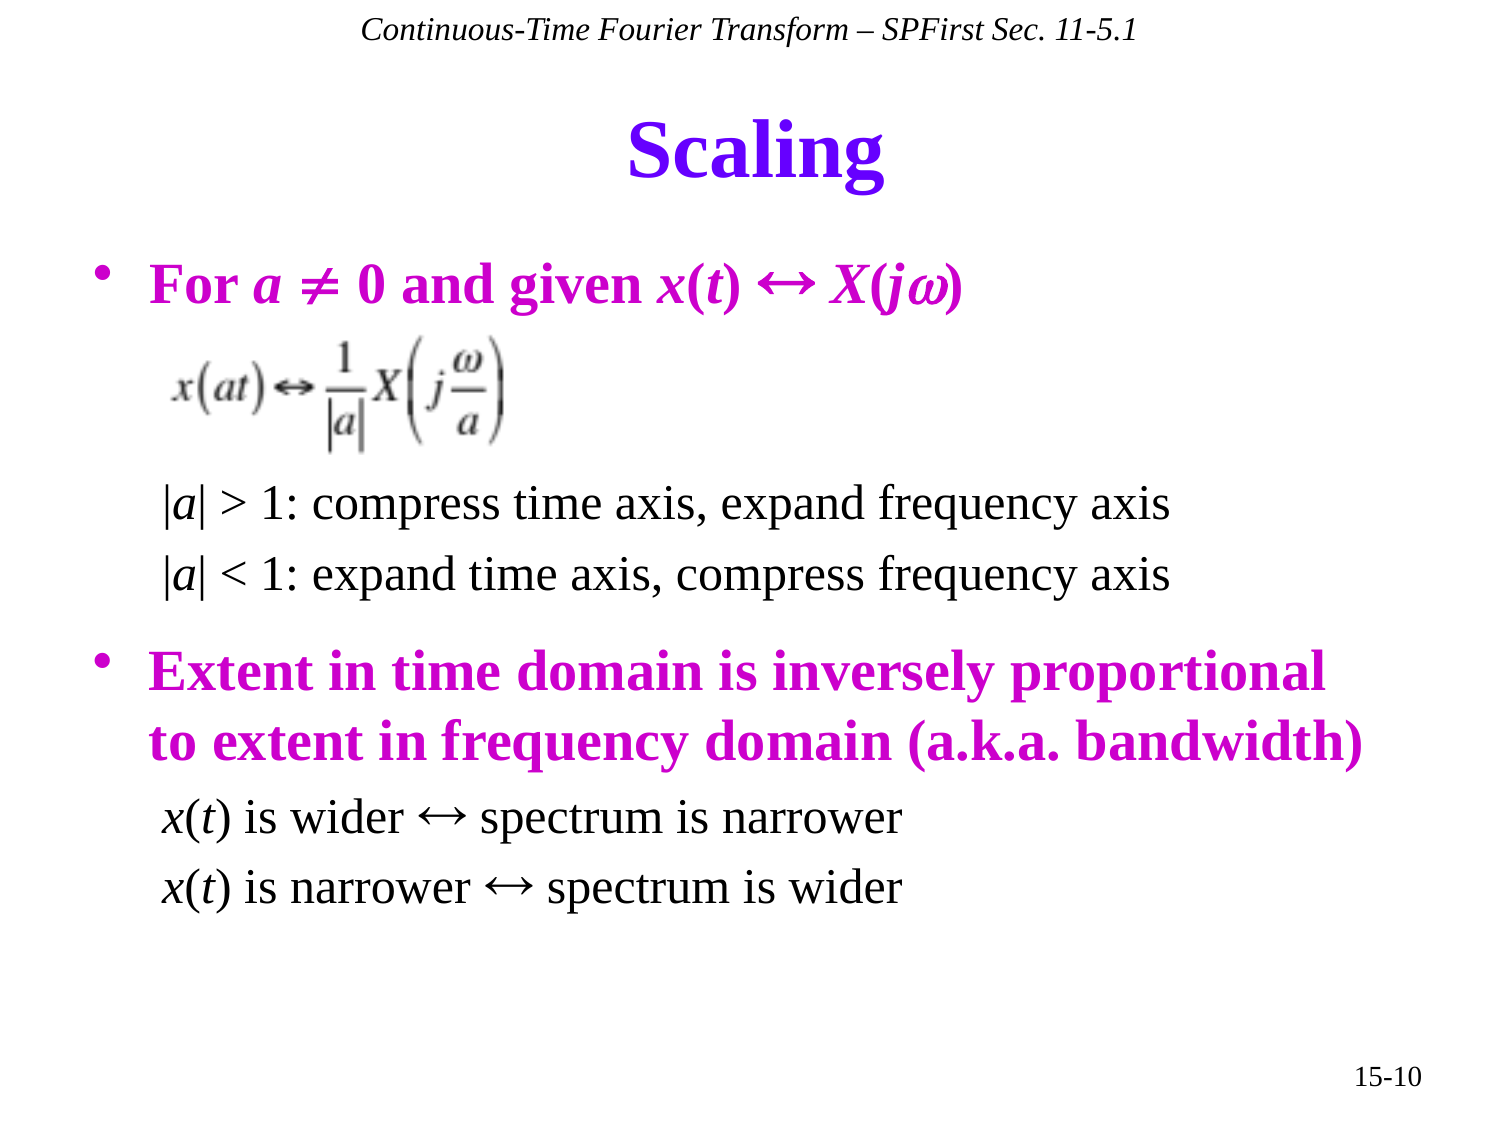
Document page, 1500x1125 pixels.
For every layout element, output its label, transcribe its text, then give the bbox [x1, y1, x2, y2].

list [166, 324, 510, 456]
text_box x(t) is wider  spectrum is narrower x(t) is narrower  spectrum is wider [72, 775, 1372, 939]
title Scaling [75, 55, 1438, 238]
text_box Extent in time domain is inversely proportional to extent in frequency domain (a.k.a. bandwidth) [77, 624, 1400, 788]
slide_number 15-10 [1124, 1049, 1438, 1125]
text_box |a| > 1: compress time axis, expand frequency axis |a| < 1: expand time axis, compress frequency axis [72, 462, 1372, 613]
text_box Continuous-Time Fourier Transform – SPFirst Sec. 11-5.1 [0, 0, 1500, 55]
list For a  0 and given x(t)  X(jw) [77, 237, 1116, 325]
